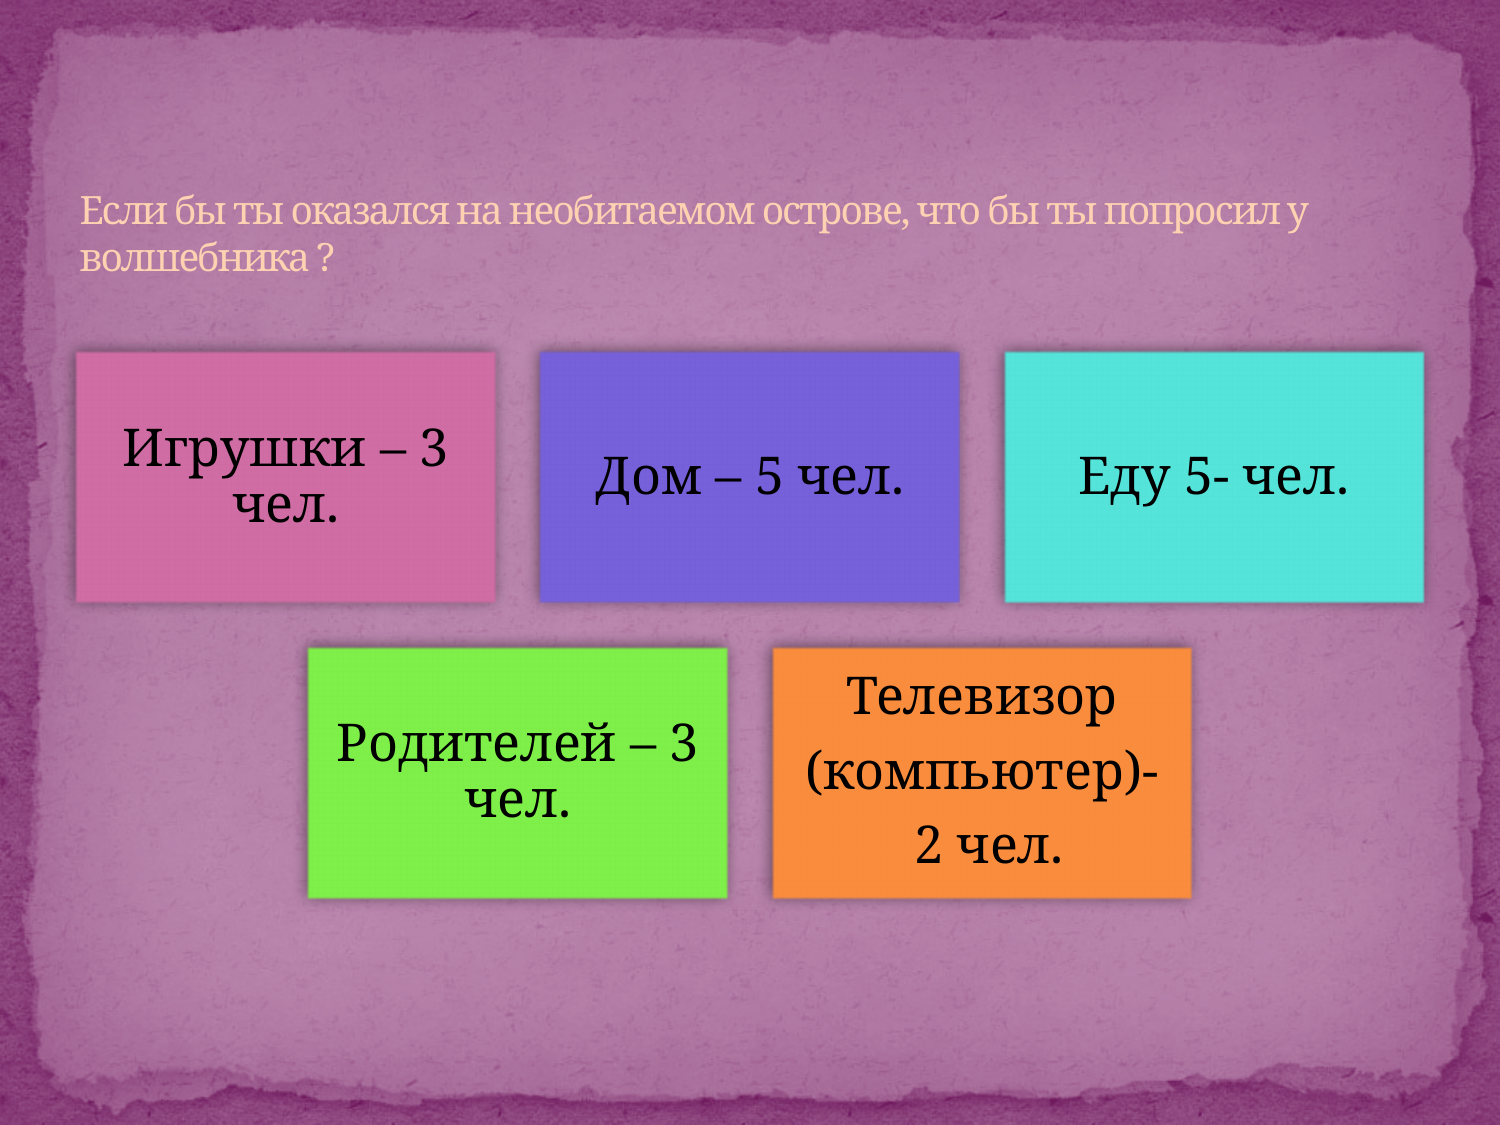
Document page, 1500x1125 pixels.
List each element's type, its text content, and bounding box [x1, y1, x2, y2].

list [76, 251, 1424, 998]
title Если бы ты оказался на необитаемом острове, что бы ты попросил у волшебника ? [64, 66, 1415, 260]
